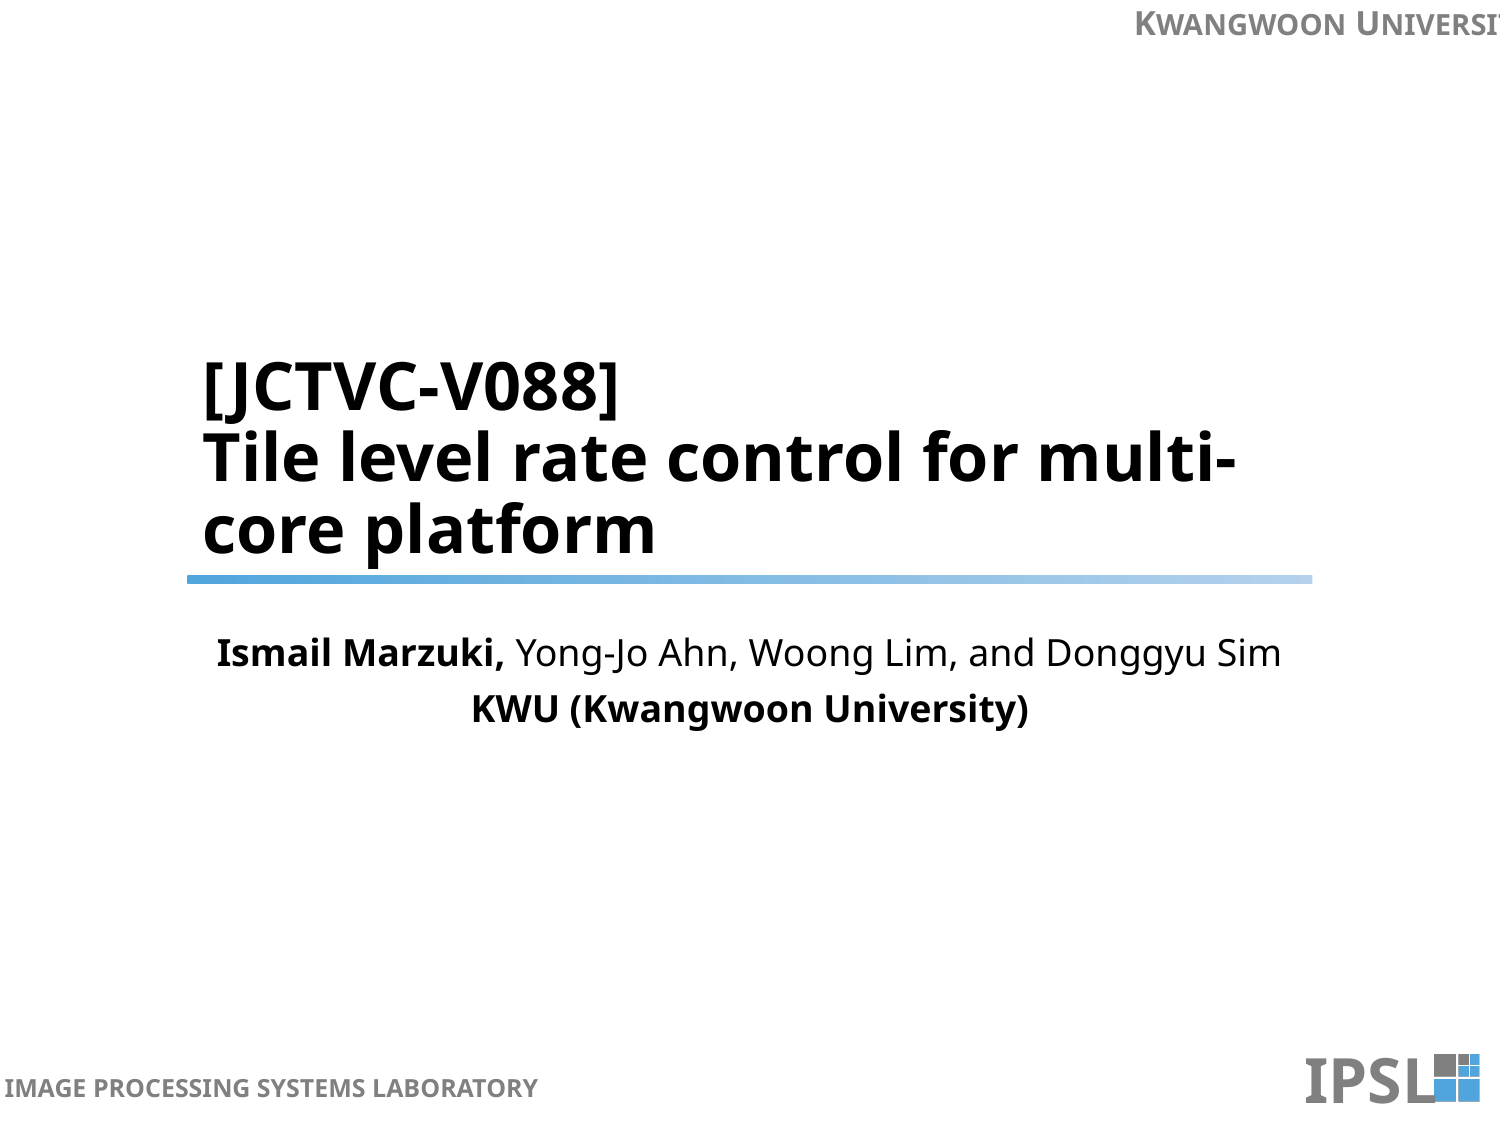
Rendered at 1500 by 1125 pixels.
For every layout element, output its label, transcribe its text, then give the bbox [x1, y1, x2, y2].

title [JCTVC-V088] Tile level rate control for multi-core platform [187, 184, 1313, 576]
picture [1430, 1050, 1480, 1108]
subtitle Ismail Marzuki, Yong-Jo Ahn, Woong Lim, and Donggyu Sim KWU (Kwangwoon University) [187, 626, 1313, 863]
